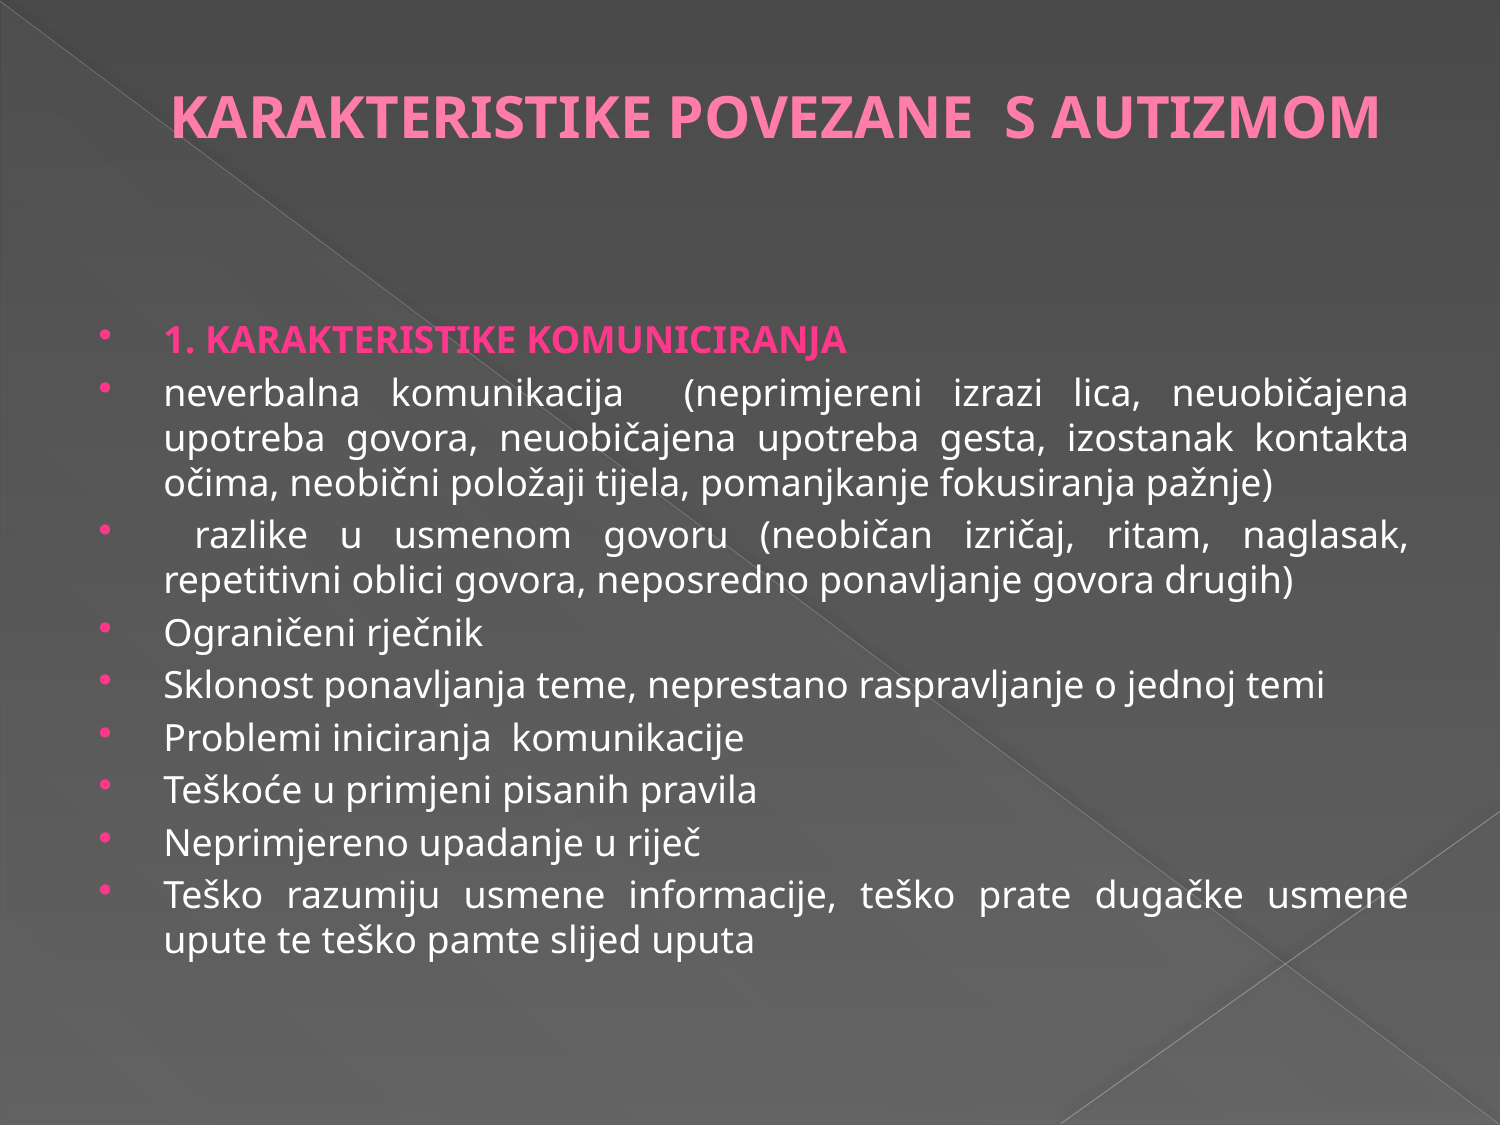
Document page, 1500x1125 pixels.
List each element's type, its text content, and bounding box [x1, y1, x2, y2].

list 1. KARAKTERISTIKE KOMUNICIRANJA neverbalna komunikacija (neprimjereni izrazi lica, neuobičajena upotreba govora, neuobičajena upotreba gesta, izostanak kontakta očima, neobični položaji tijela, pomanjkanje fokusiranja pažnje) razlike u usmenom govoru (neobičan izričaj, ritam, naglasak, repetitivni oblici govora, neposredno ponavljanje govora drugih) Ograničeni rječnik Sklonost ponavljanja teme, neprestano raspravljanje o jednoj temi Problemi iniciranja komunikacije Teškoće u primjeni pisanih pravila Neprimjereno upadanje u riječ Teško razumiju usmene informacije, teško prate dugačke usmene upute te teško pamte slijed uputa [75, 308, 1425, 1059]
title KARAKTERISTIKE POVEZANE S AUTIZMOM [75, 43, 1425, 188]
